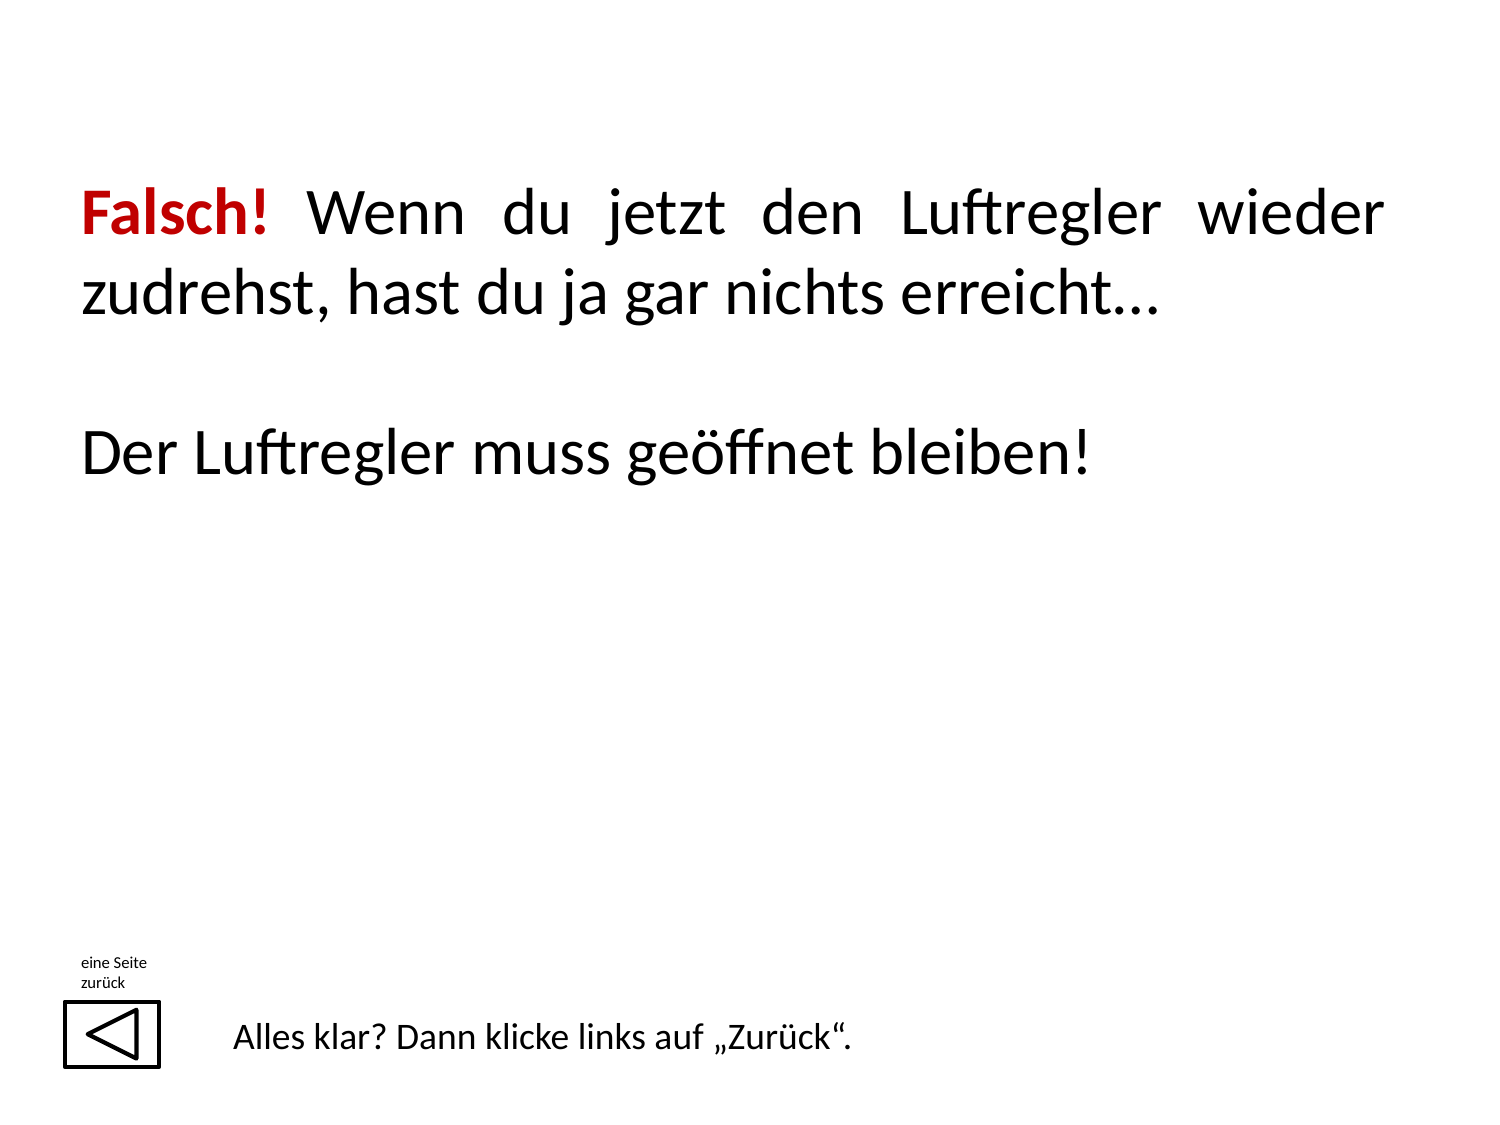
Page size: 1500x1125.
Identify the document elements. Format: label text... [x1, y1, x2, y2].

text_box Falsch! Wenn du jetzt den Luftregler wieder zudrehst, hast du ja gar nichts erreicht… Der Luftregler muss geöffnet bleiben! [66, 160, 1402, 701]
text_box Alles klar? Dann klicke links auf „Zurück“. [218, 1004, 1282, 1065]
text_box [63, 1000, 161, 1069]
text_box eine Seite zurück [66, 945, 183, 1000]
